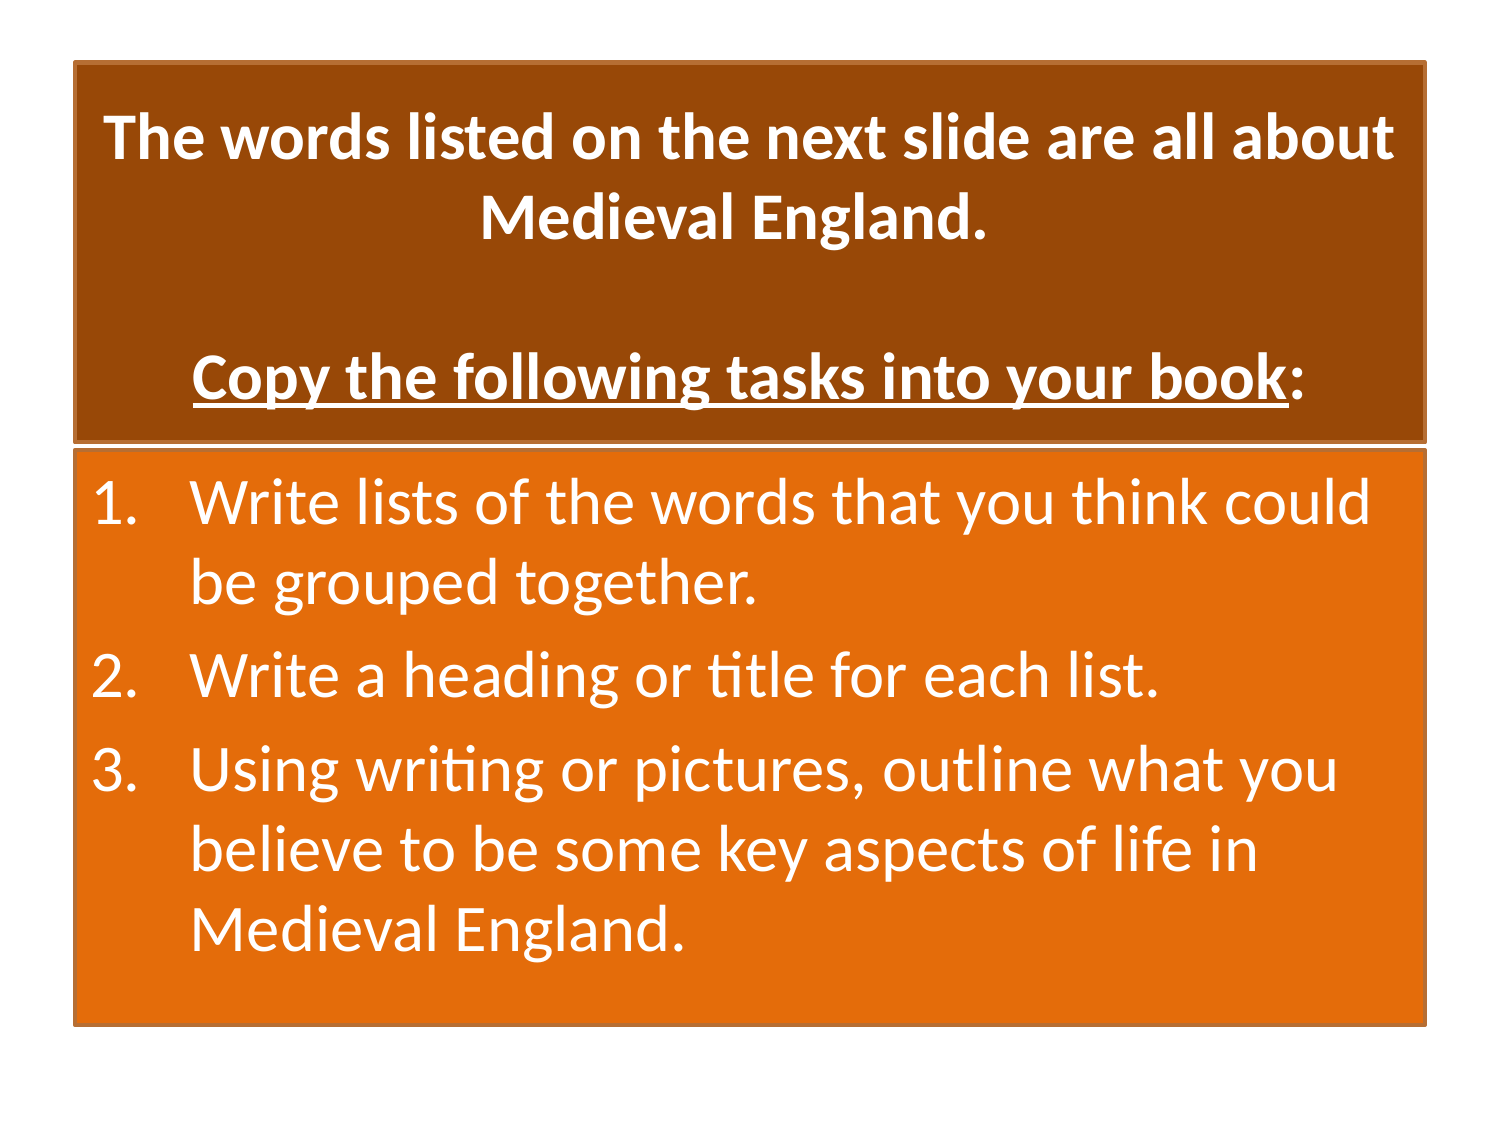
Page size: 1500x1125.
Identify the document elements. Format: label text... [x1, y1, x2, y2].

title The words listed on the next slide are all about Medieval England. Copy the following tasks into your book: [73, 60, 1427, 444]
list Write lists of the words that you think could be grouped together. Write a heading or title for each list. Using writing or pictures, outline what you believe to be some key aspects of life in Medieval England. [73, 448, 1427, 1027]
